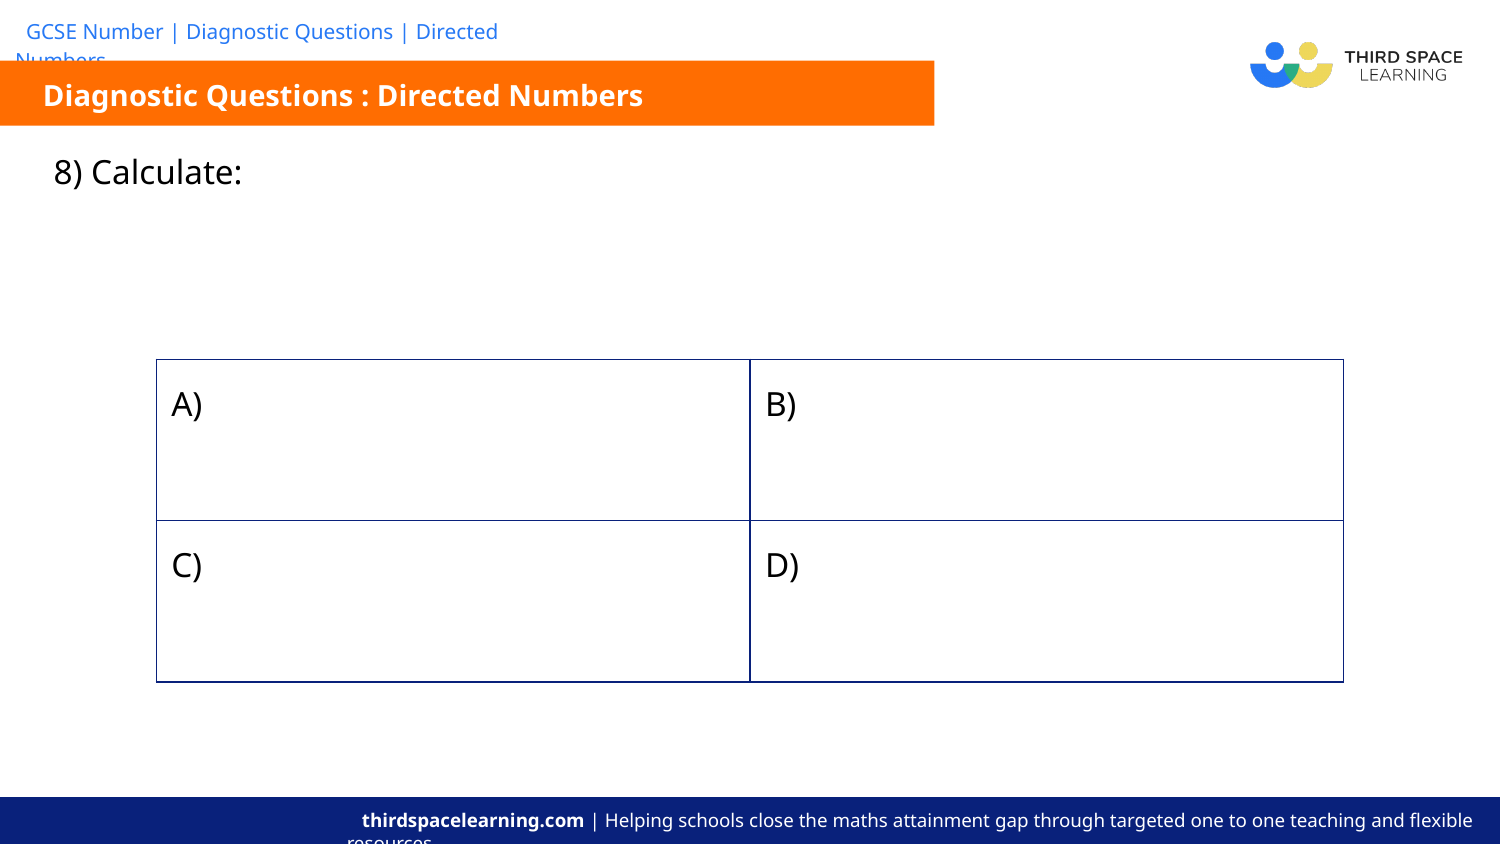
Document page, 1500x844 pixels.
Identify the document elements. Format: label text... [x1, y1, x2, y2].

text_box Diagnostic Questions : Directed Numbers [27, 61, 778, 127]
picture [1250, 33, 1465, 99]
